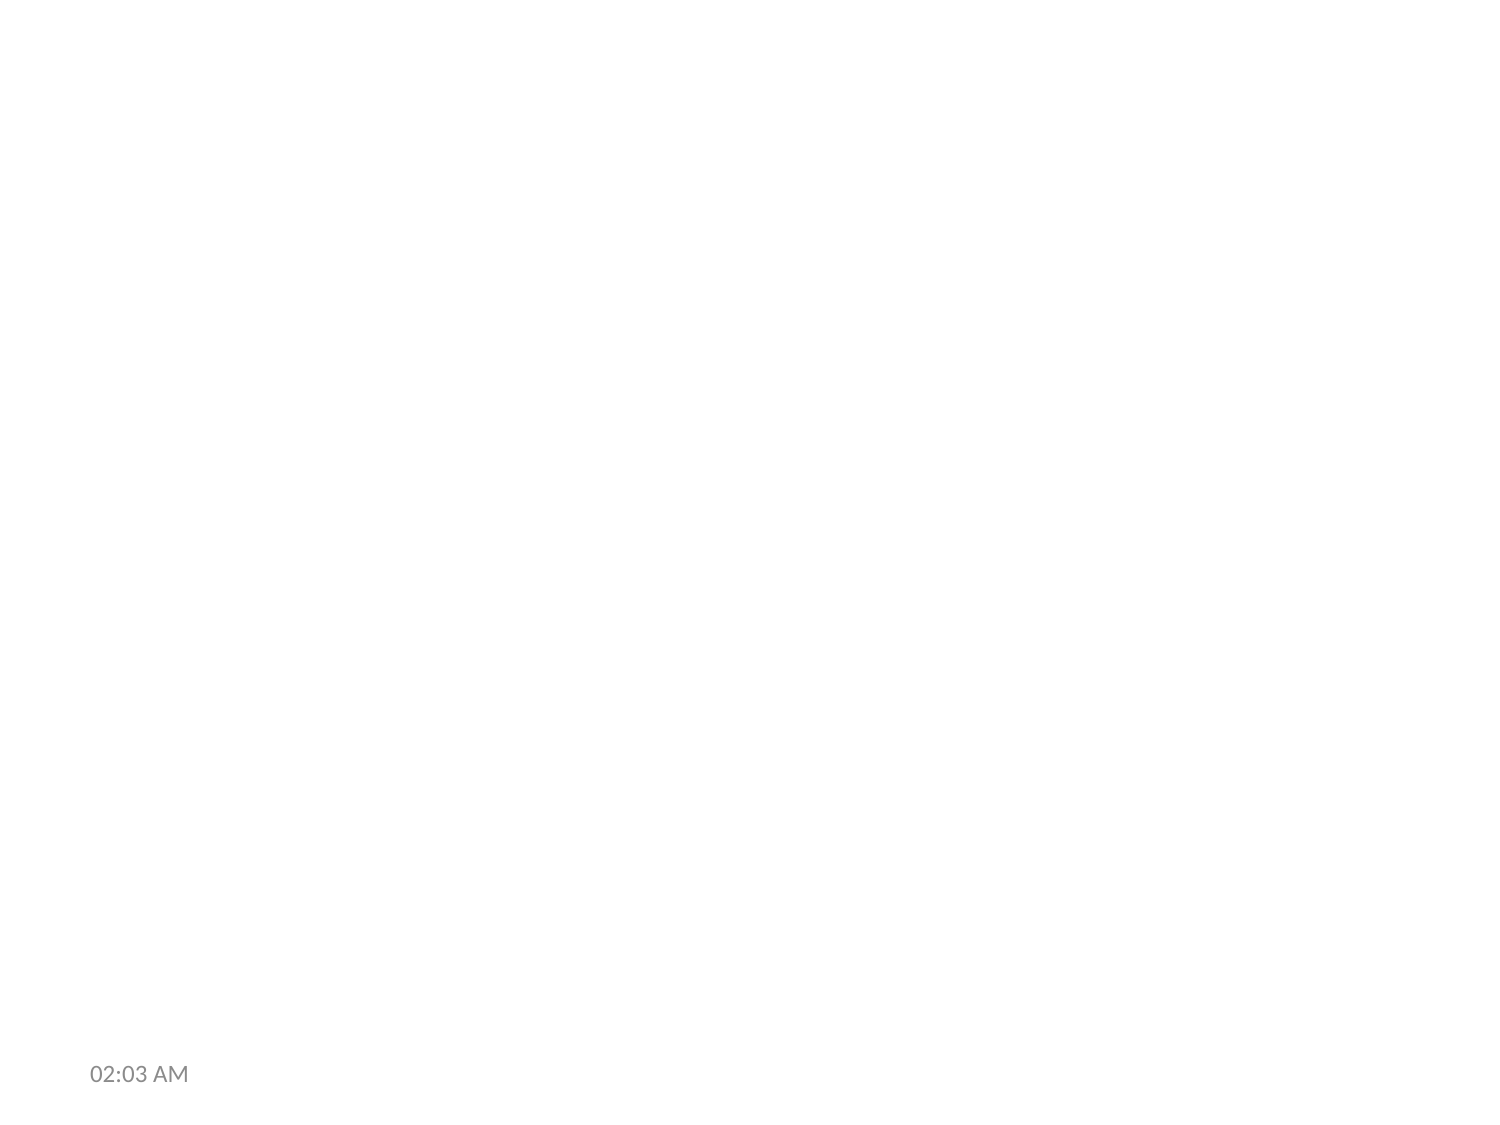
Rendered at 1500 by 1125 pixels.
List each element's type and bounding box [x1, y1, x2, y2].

slide_number [75, 1042, 425, 1103]
